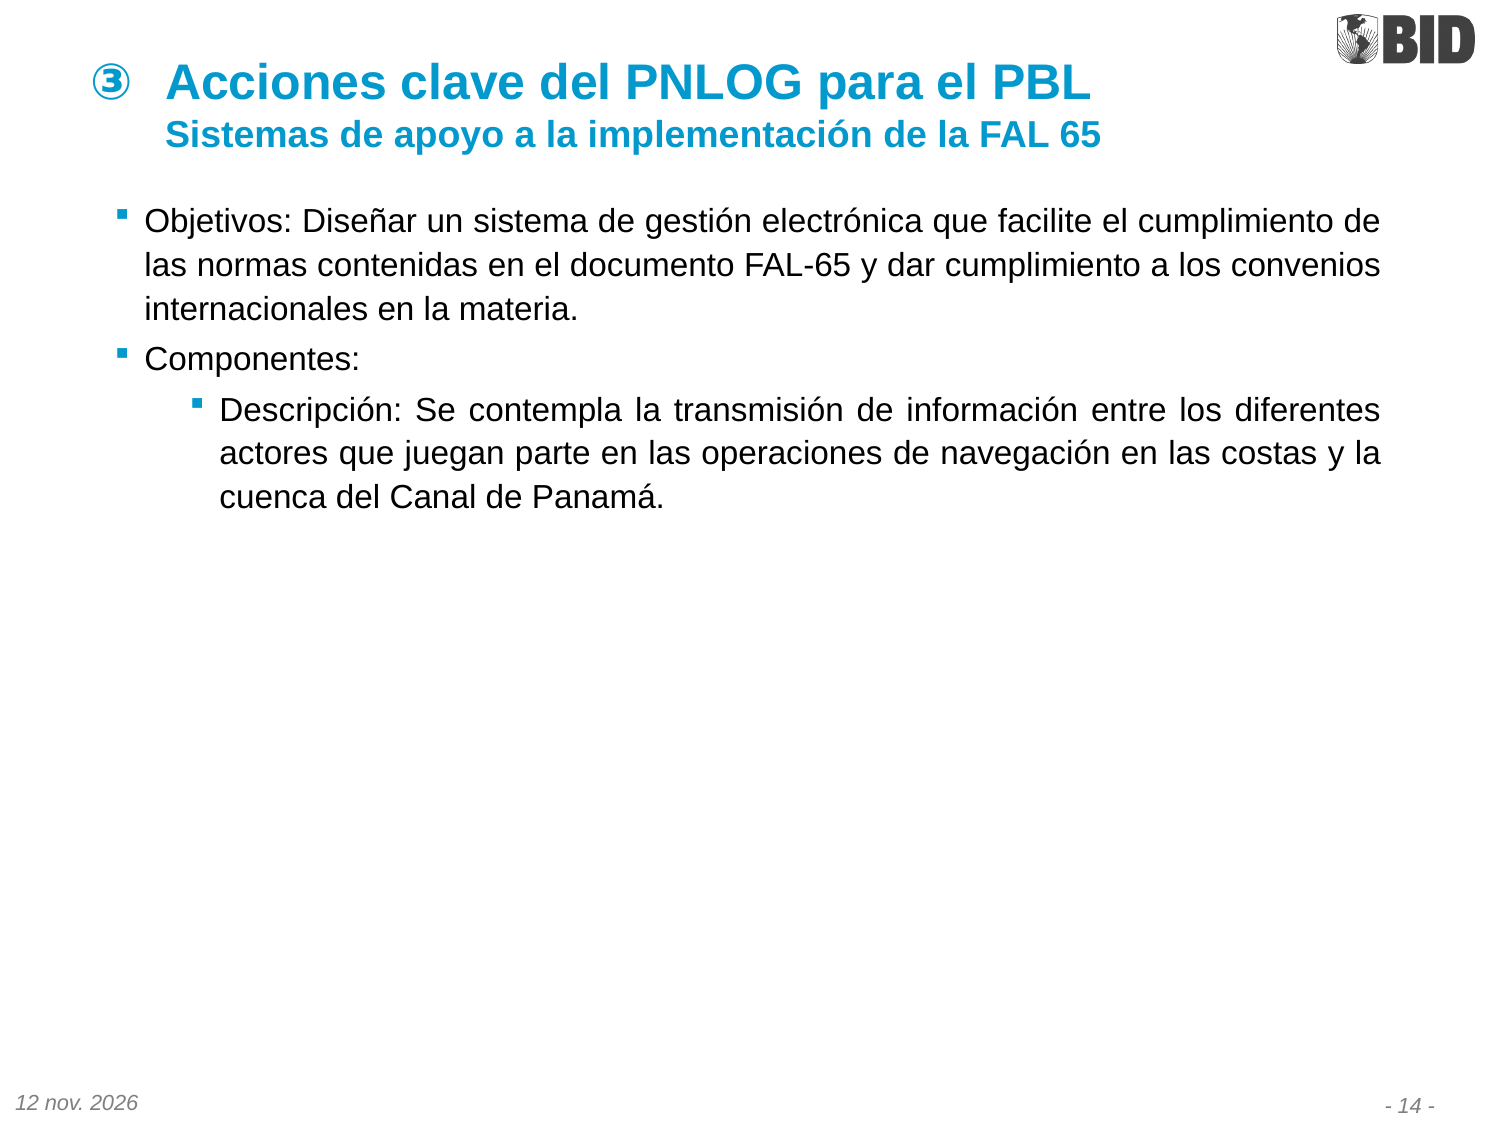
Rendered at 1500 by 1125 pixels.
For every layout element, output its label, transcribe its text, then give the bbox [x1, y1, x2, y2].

title Acciones clave del PNLOG para el PBL Sistemas de apoyo a la implementación de la FAL 65 [75, 0, 1413, 205]
picture [1413, 14, 1475, 64]
text_box Objetivos: Diseñar un sistema de gestión electrónica que facilite el cumplimiento de las normas contenidas en el documento FAL-65 y dar cumplimiento a los convenios internacionales en la materia. Componentes: Descripción: Se contempla la transmisión de información entre los diferentes actores que juegan parte en las operaciones de navegación en las costas y la cuenca del Canal de Panamá. [99, 187, 1398, 523]
slide_number 02-15 [0, 1080, 163, 1125]
slide_number - 14 - [1312, 1084, 1451, 1125]
